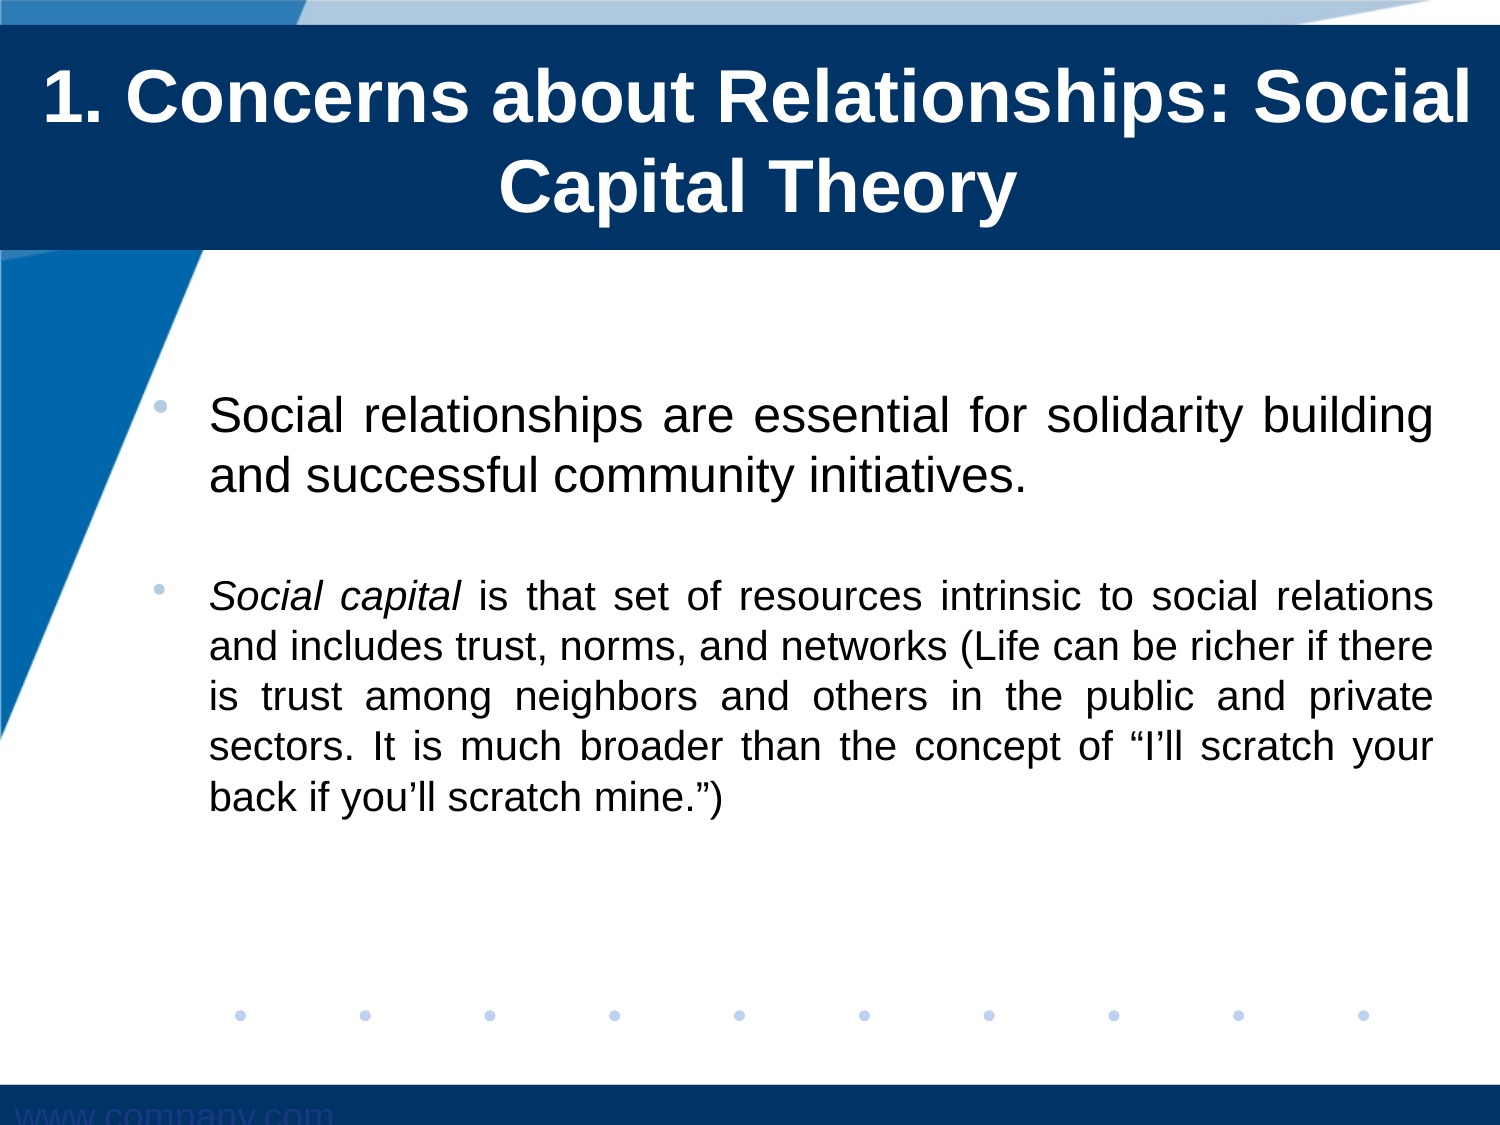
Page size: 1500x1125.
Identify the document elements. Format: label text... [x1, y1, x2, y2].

picture [0, 251, 1500, 842]
list Social relationships are essential for solidarity building and successful community initiatives. Social capital is that set of resources intrinsic to social relations and includes trust, norms, and networks (Life can be richer if there is trust among neighbors and others in the public and private sectors. It is much broader than the concept of “I’ll scratch your back if you’ll scratch mine.”) [137, 374, 1451, 1056]
picture [0, 0, 1500, 24]
title 1. Concerns about Relationships: Social Capital Theory [0, 24, 1500, 251]
